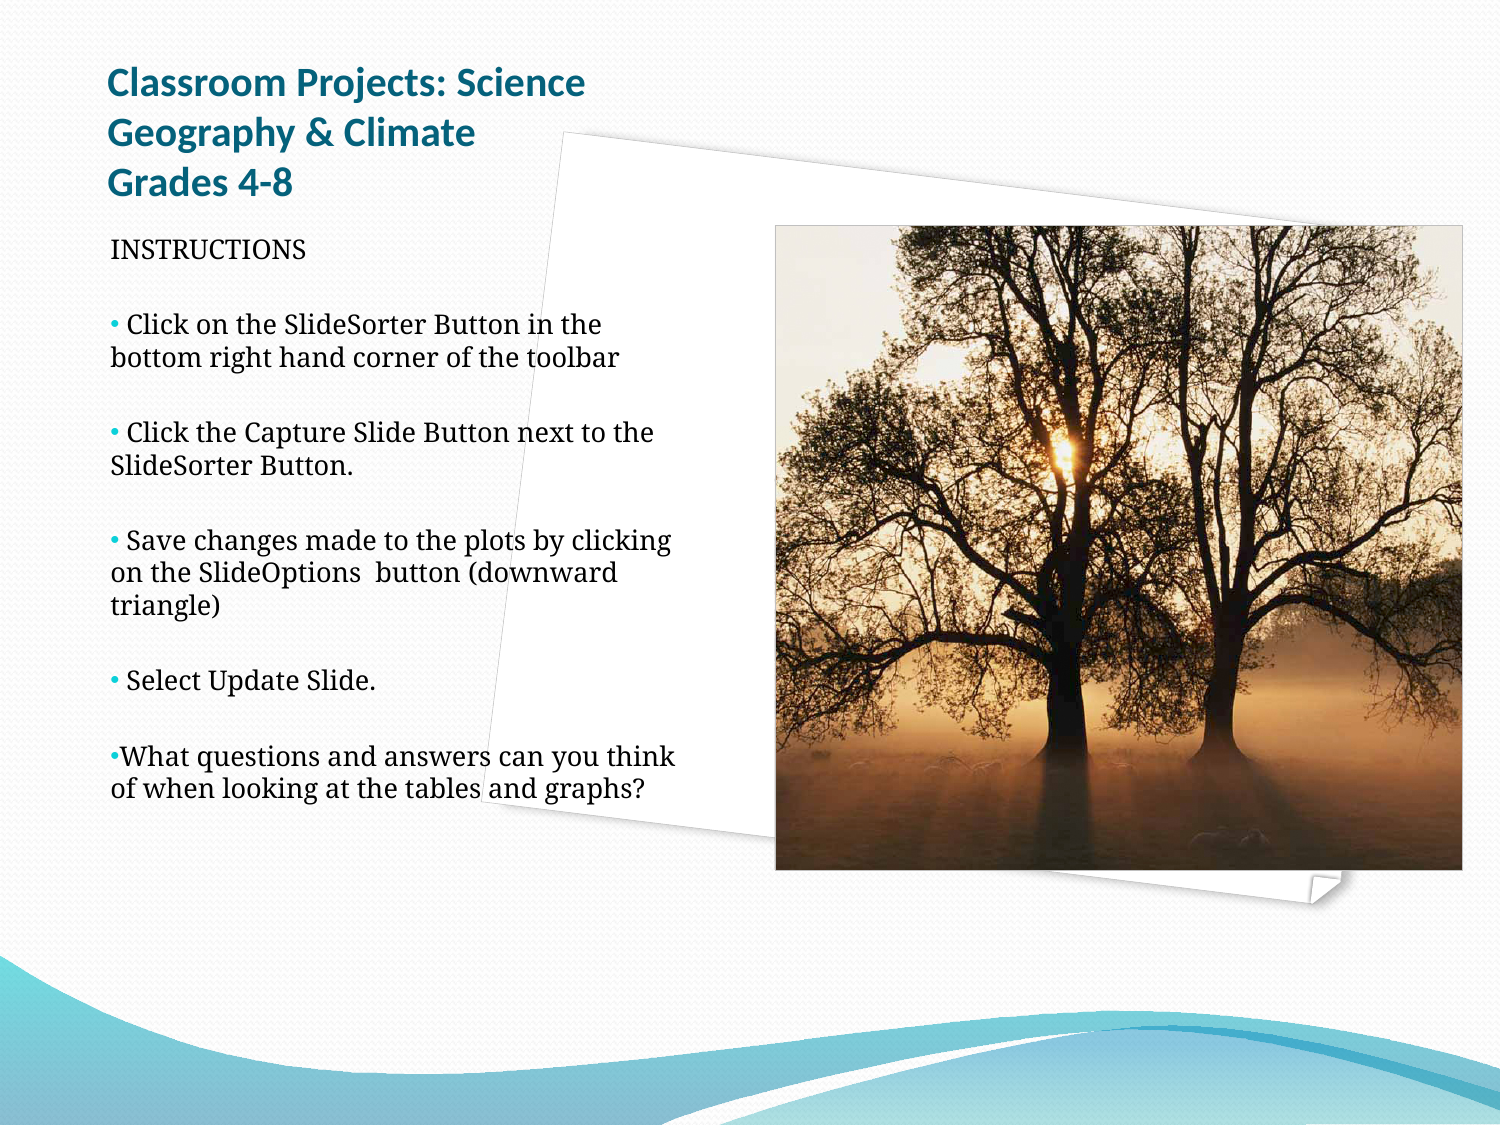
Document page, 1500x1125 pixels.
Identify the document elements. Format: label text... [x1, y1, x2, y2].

title Classroom Projects: Science Geography & Climate Grades 4-8 [99, 37, 725, 213]
list INSTRUCTIONS Click on the SlideSorter Button in the bottom right hand corner of the toolbar Click the Capture Slide Button next to the SlideSorter Button. Save changes made to the plots by clicking on the SlideOptions button (downward triangle) Select Update Slide. What questions and answers can you think of when looking at the tables and graphs? [99, 224, 700, 875]
picture [774, 224, 1463, 871]
